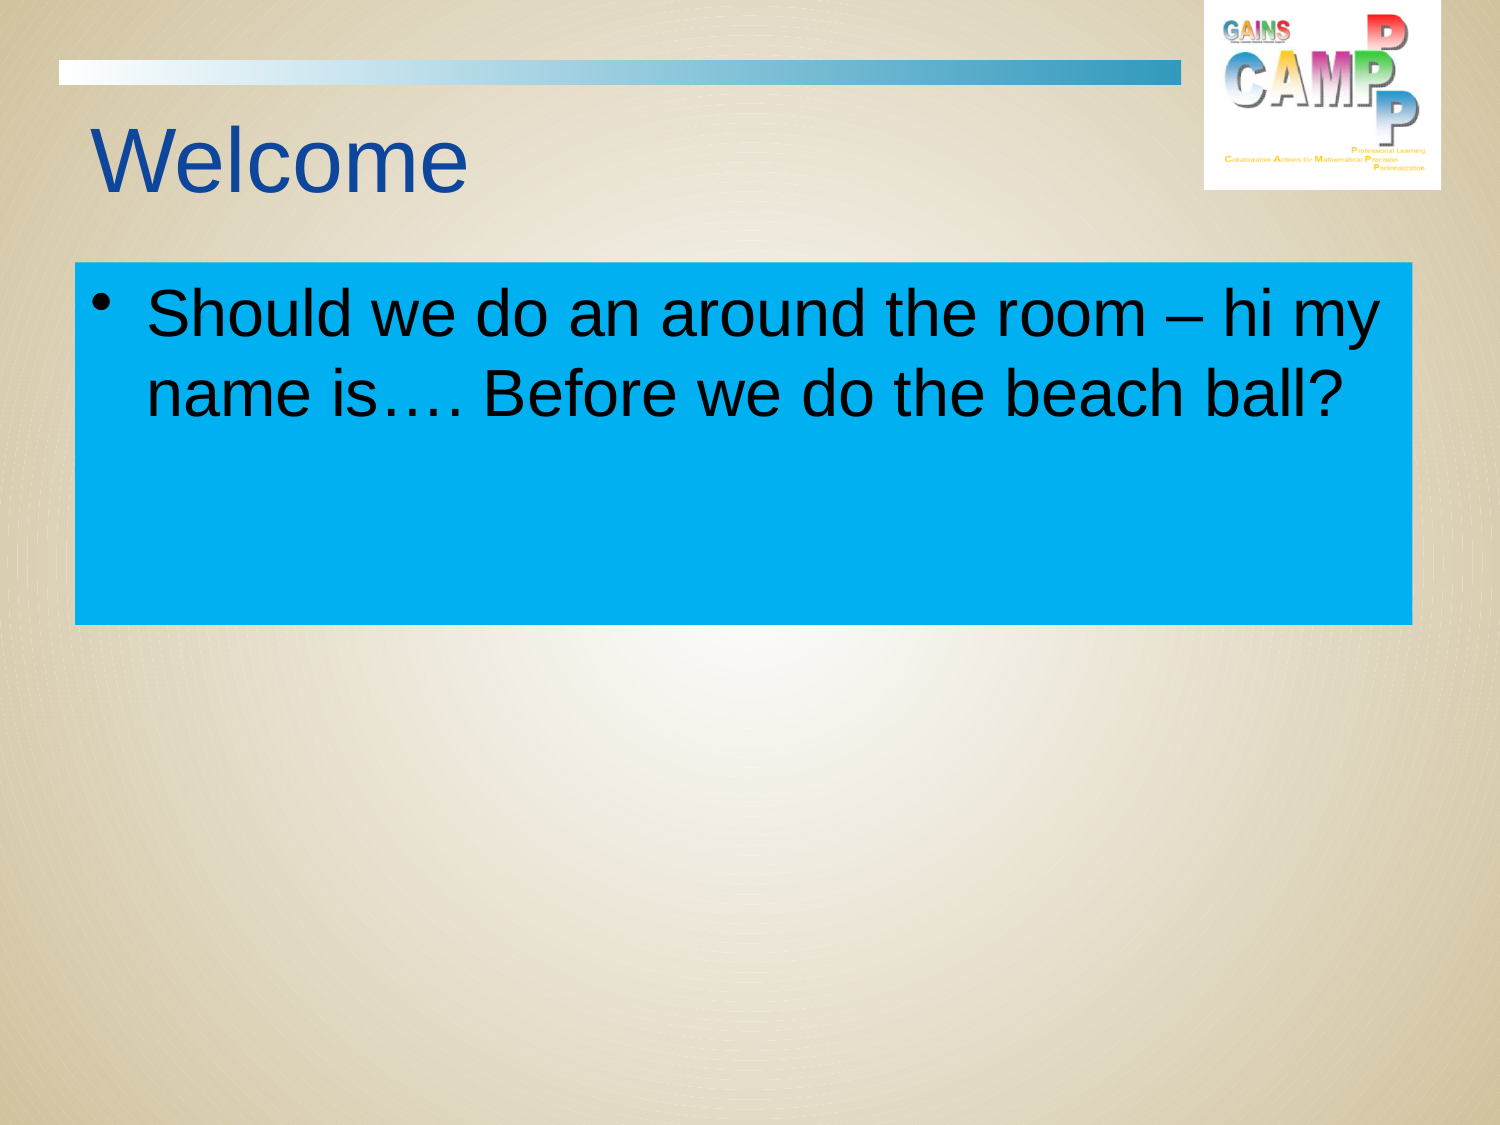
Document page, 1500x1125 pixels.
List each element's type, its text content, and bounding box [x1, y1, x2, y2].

picture [1204, 0, 1442, 190]
list Should we do an around the room – hi my name is…. Before we do the beach ball? [74, 262, 1413, 626]
title Welcome [74, 87, 1426, 226]
